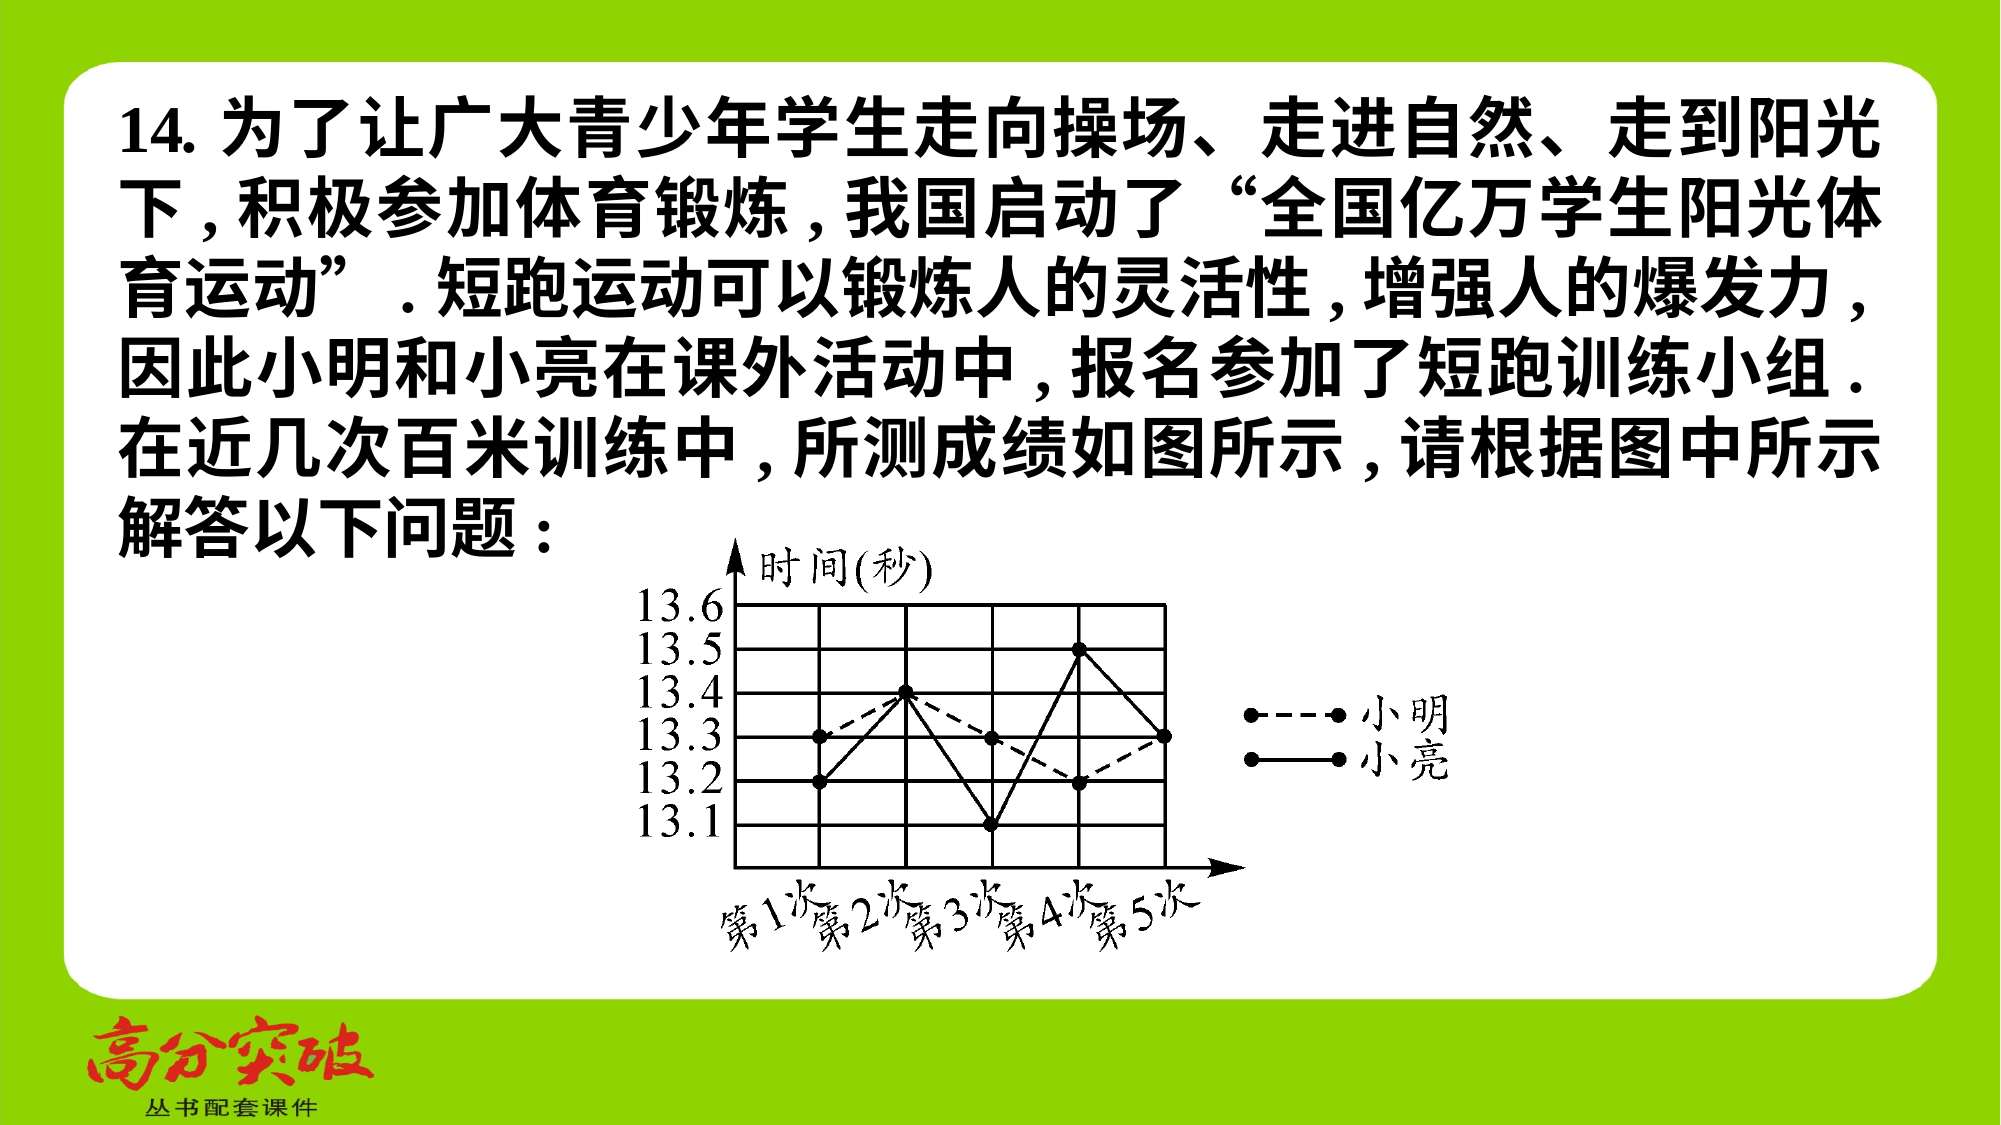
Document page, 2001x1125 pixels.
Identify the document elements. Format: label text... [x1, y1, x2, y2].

text_box 14.为了让广大青少年学生走向操场、走进自然、走到阳光下,积极参加体育锻炼,我国启动了“全国亿万学生阳光体育运动”.短跑运动可以锻炼人的灵活性,增强人的爆发力,因此小明和小亮在课外活动中,报名参加了短跑训练小组.在近几次百米训练中,所测成绩如图所示,请根据图中所示解答以下问题: [102, 78, 1898, 573]
picture [0, 0, 2001, 1125]
